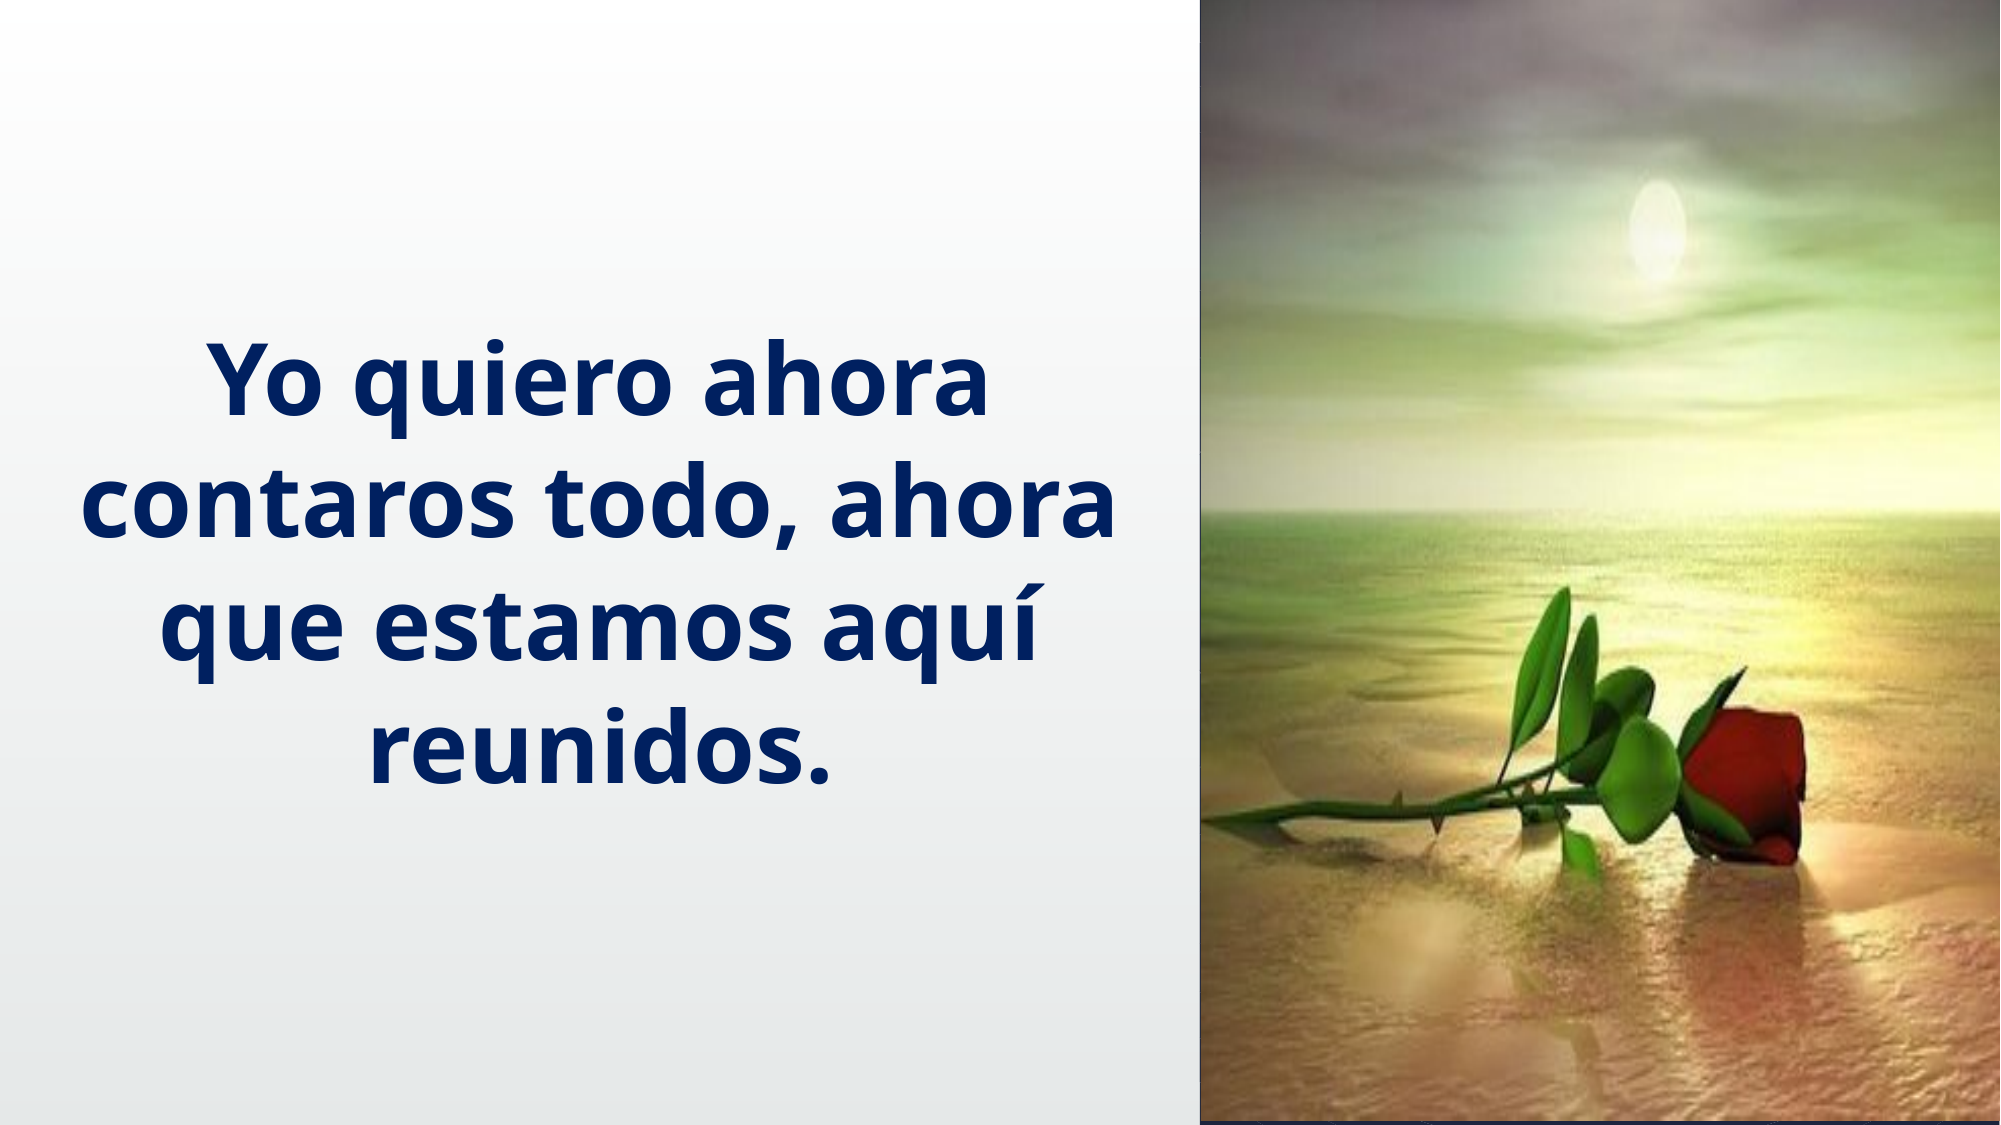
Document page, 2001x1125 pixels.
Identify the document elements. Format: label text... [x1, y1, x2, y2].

picture [1200, 0, 2000, 1125]
title Yo quiero ahora contaros todo, ahora que estamos aquí reunidos. [0, 0, 1200, 1125]
